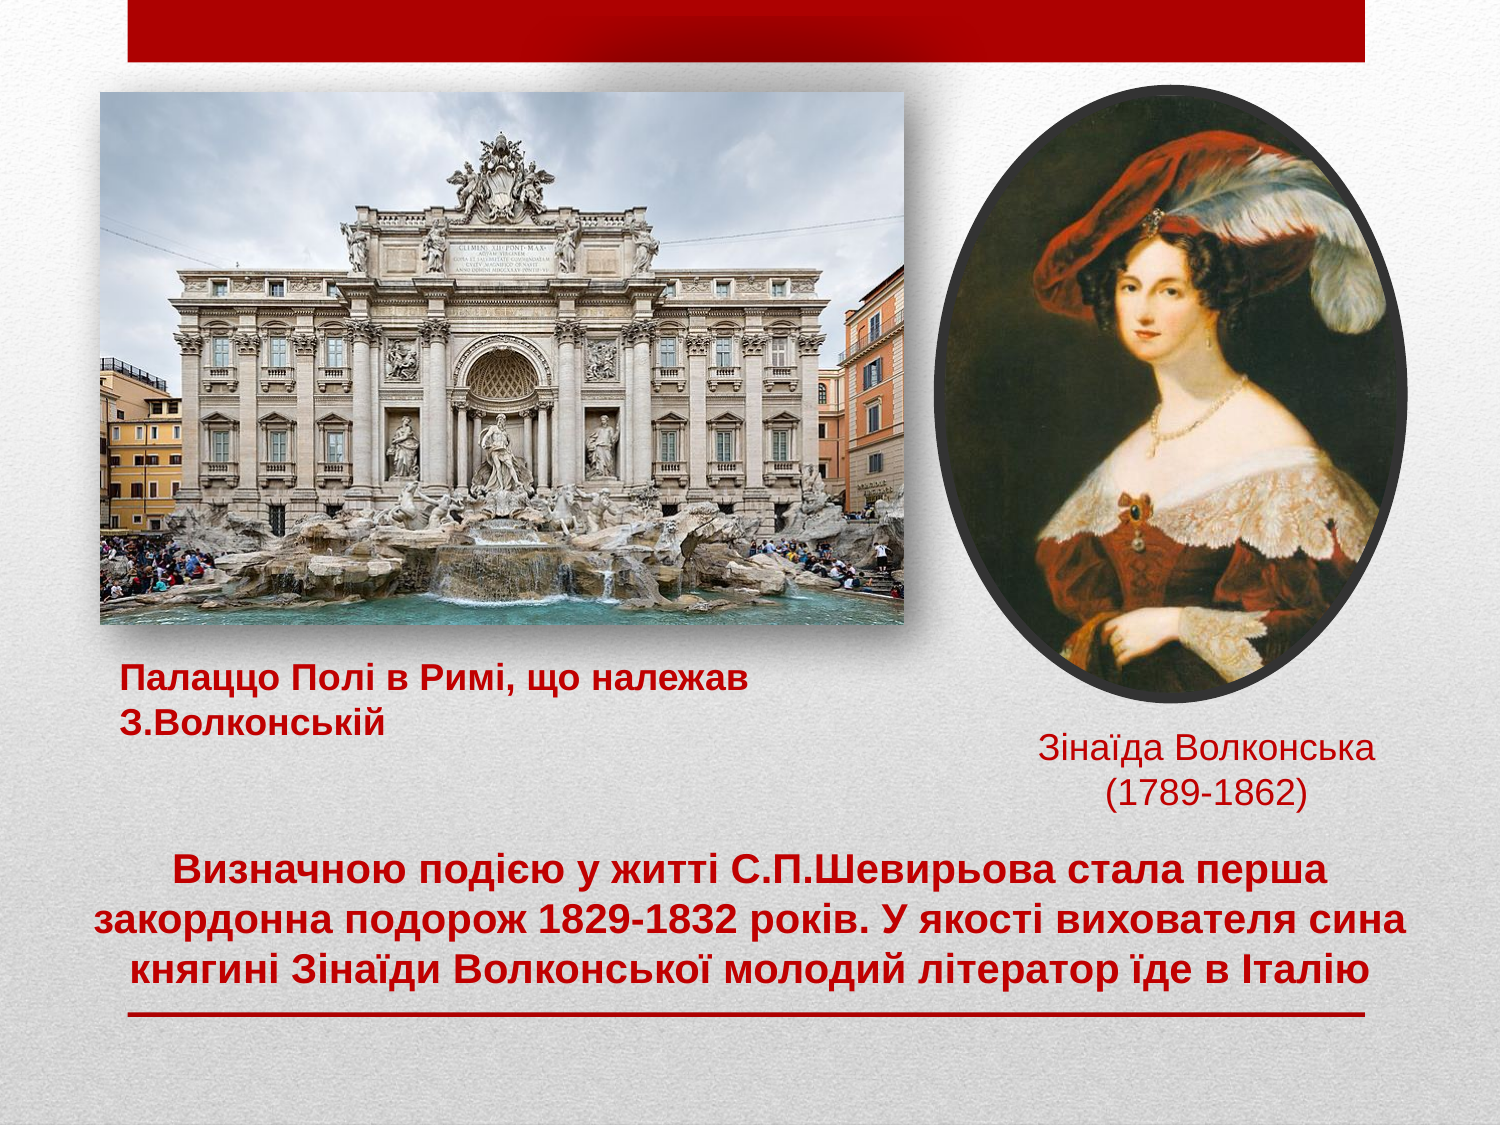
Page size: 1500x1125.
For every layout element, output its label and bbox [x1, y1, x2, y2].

text_box [75, 89, 1464, 1002]
